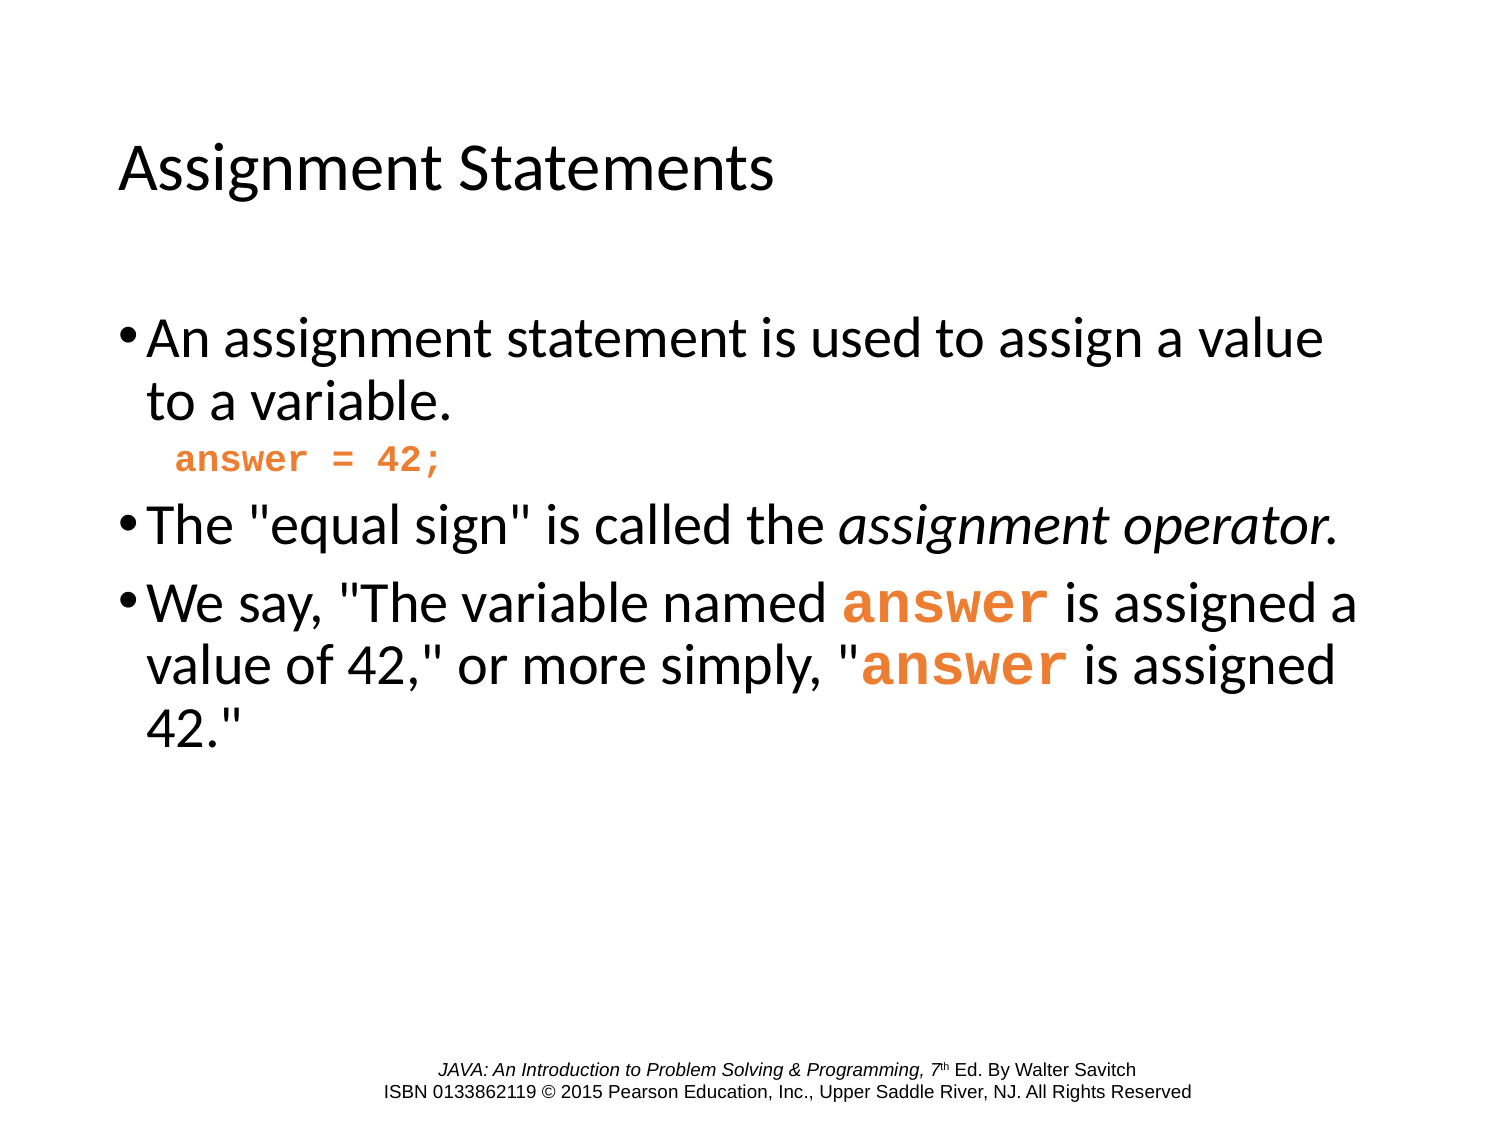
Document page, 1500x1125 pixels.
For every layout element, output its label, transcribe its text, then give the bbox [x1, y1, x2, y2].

title Assignment Statements [103, 59, 1397, 278]
list An assignment statement is used to assign a value to a variable. answer = 42; The "equal sign" is called the assignment operator. We say, "The variable named answer is assigned a value of 42," or more simply, "answer is assigned 42." [103, 299, 1397, 1014]
